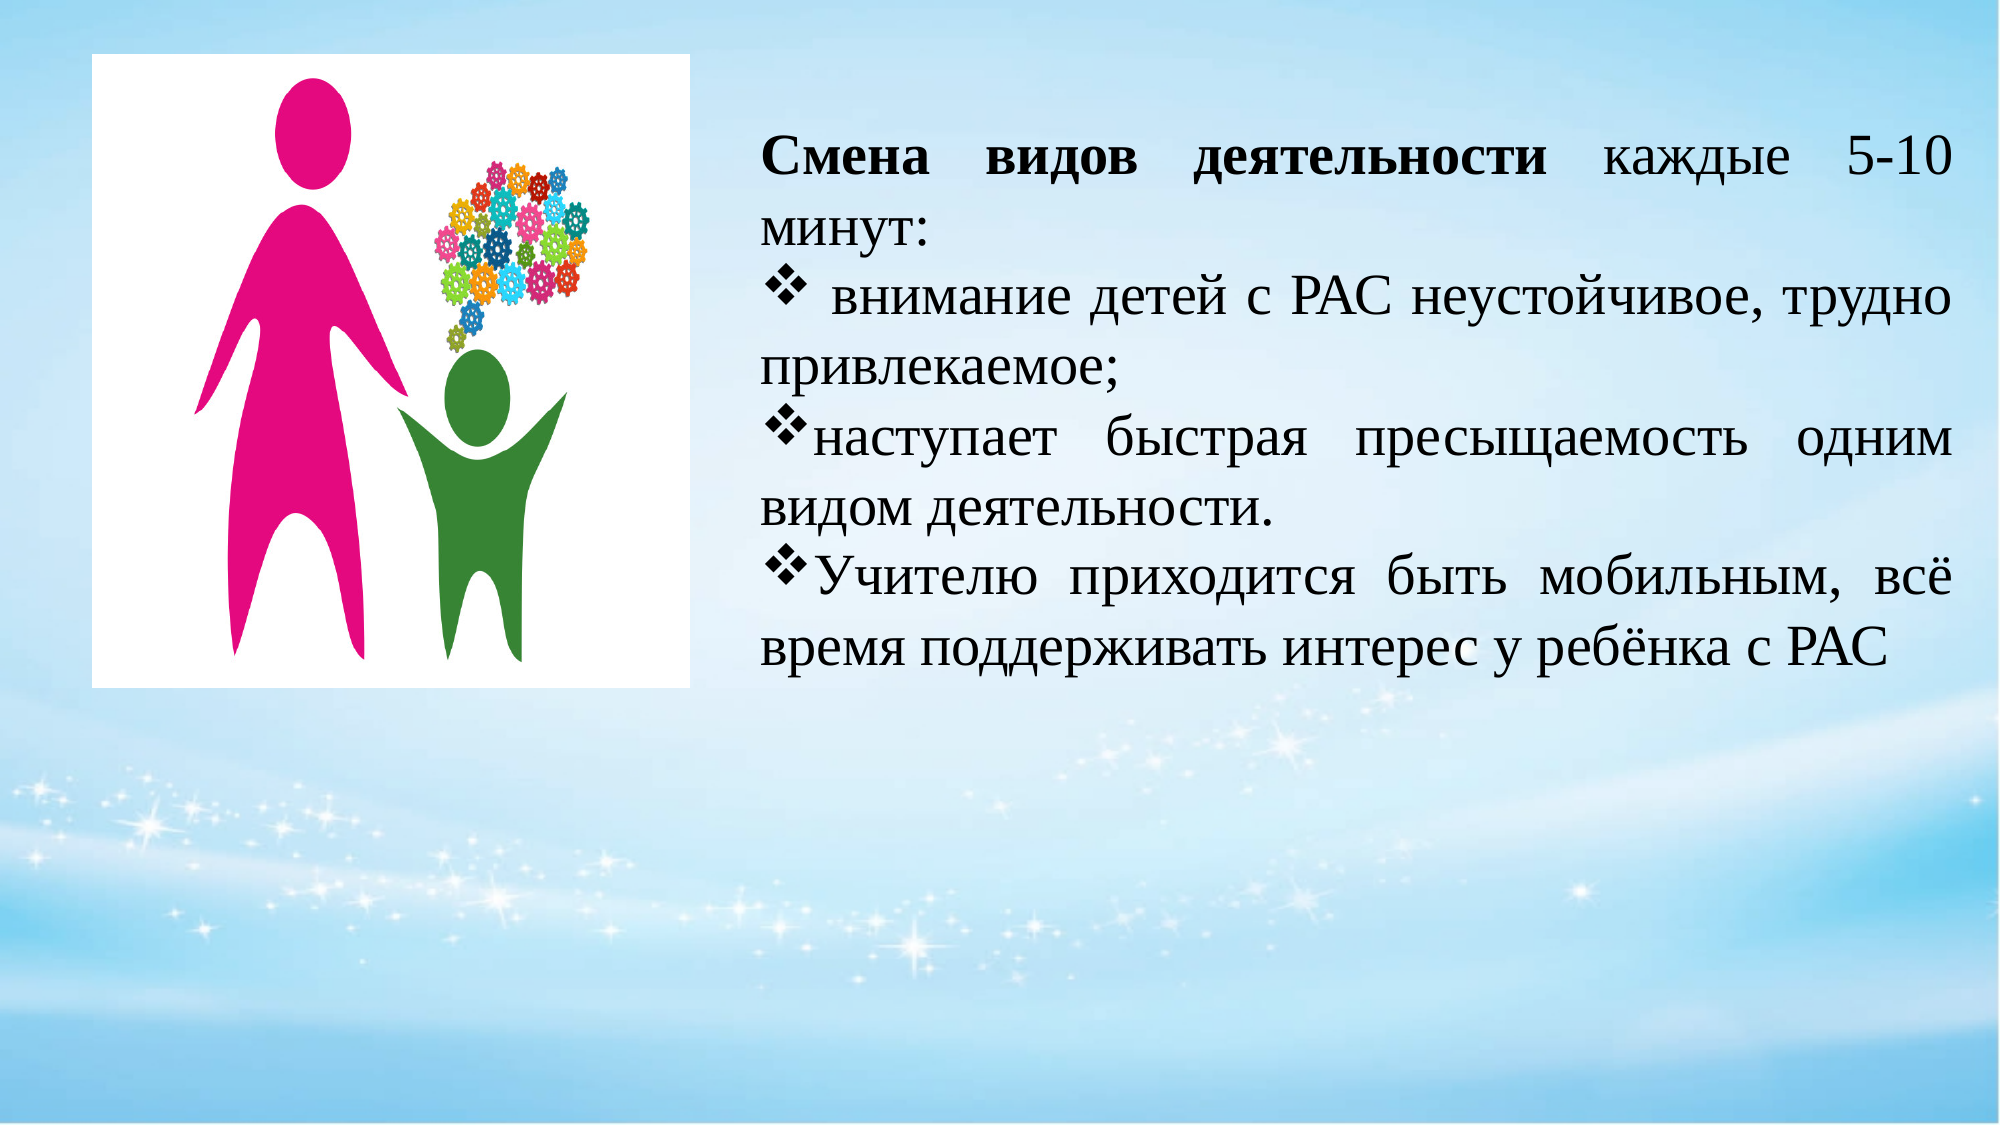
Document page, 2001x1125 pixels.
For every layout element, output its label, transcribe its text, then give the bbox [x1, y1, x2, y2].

text_box Смена видов деятельности каждые 5-10 минут: внимание детей с РАС неустойчивое, трудно привлекаемое; наступает быстрая пресыщаемость одним видом деятельности. Учителю приходится быть мобильным, всё время поддерживать интерес у ребёнка с РАС [745, 109, 1969, 684]
picture [92, 54, 690, 688]
